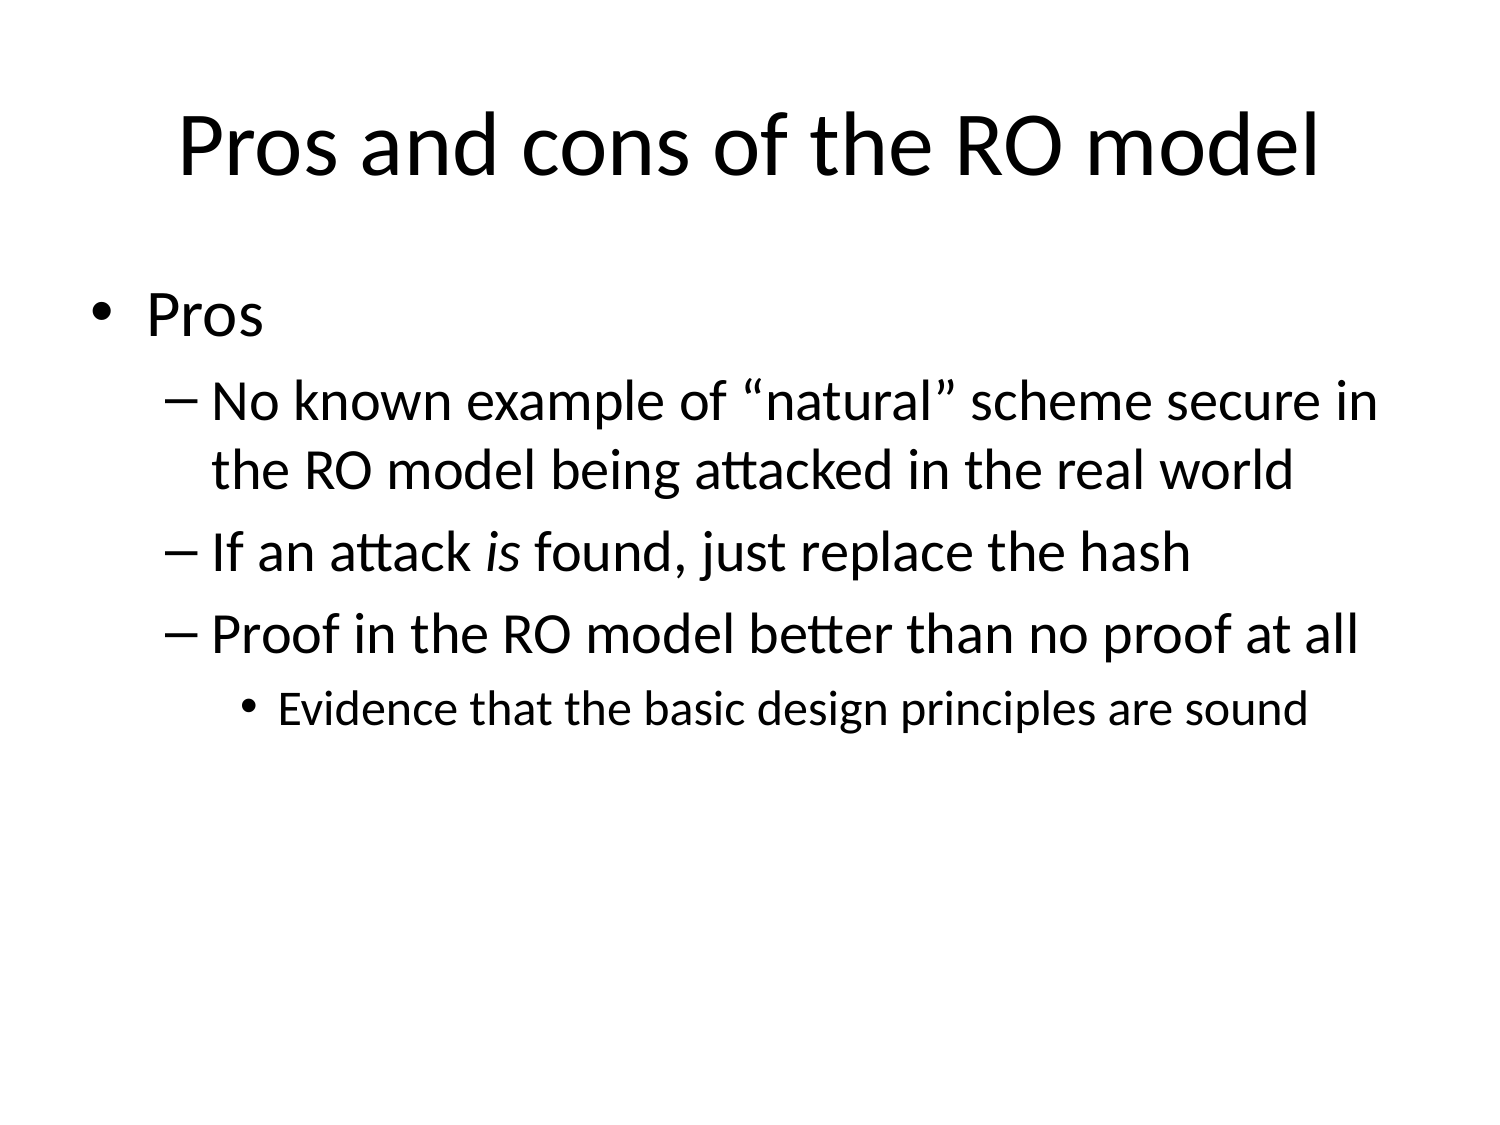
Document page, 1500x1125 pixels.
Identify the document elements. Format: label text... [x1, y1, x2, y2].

title Pros and cons of the RO model [75, 45, 1425, 233]
list Pros No known example of “natural” scheme secure in the RO model being attacked in the real world If an attack is found, just replace the hash Proof in the RO model better than no proof at all Evidence that the basic design principles are sound [75, 262, 1425, 1005]
